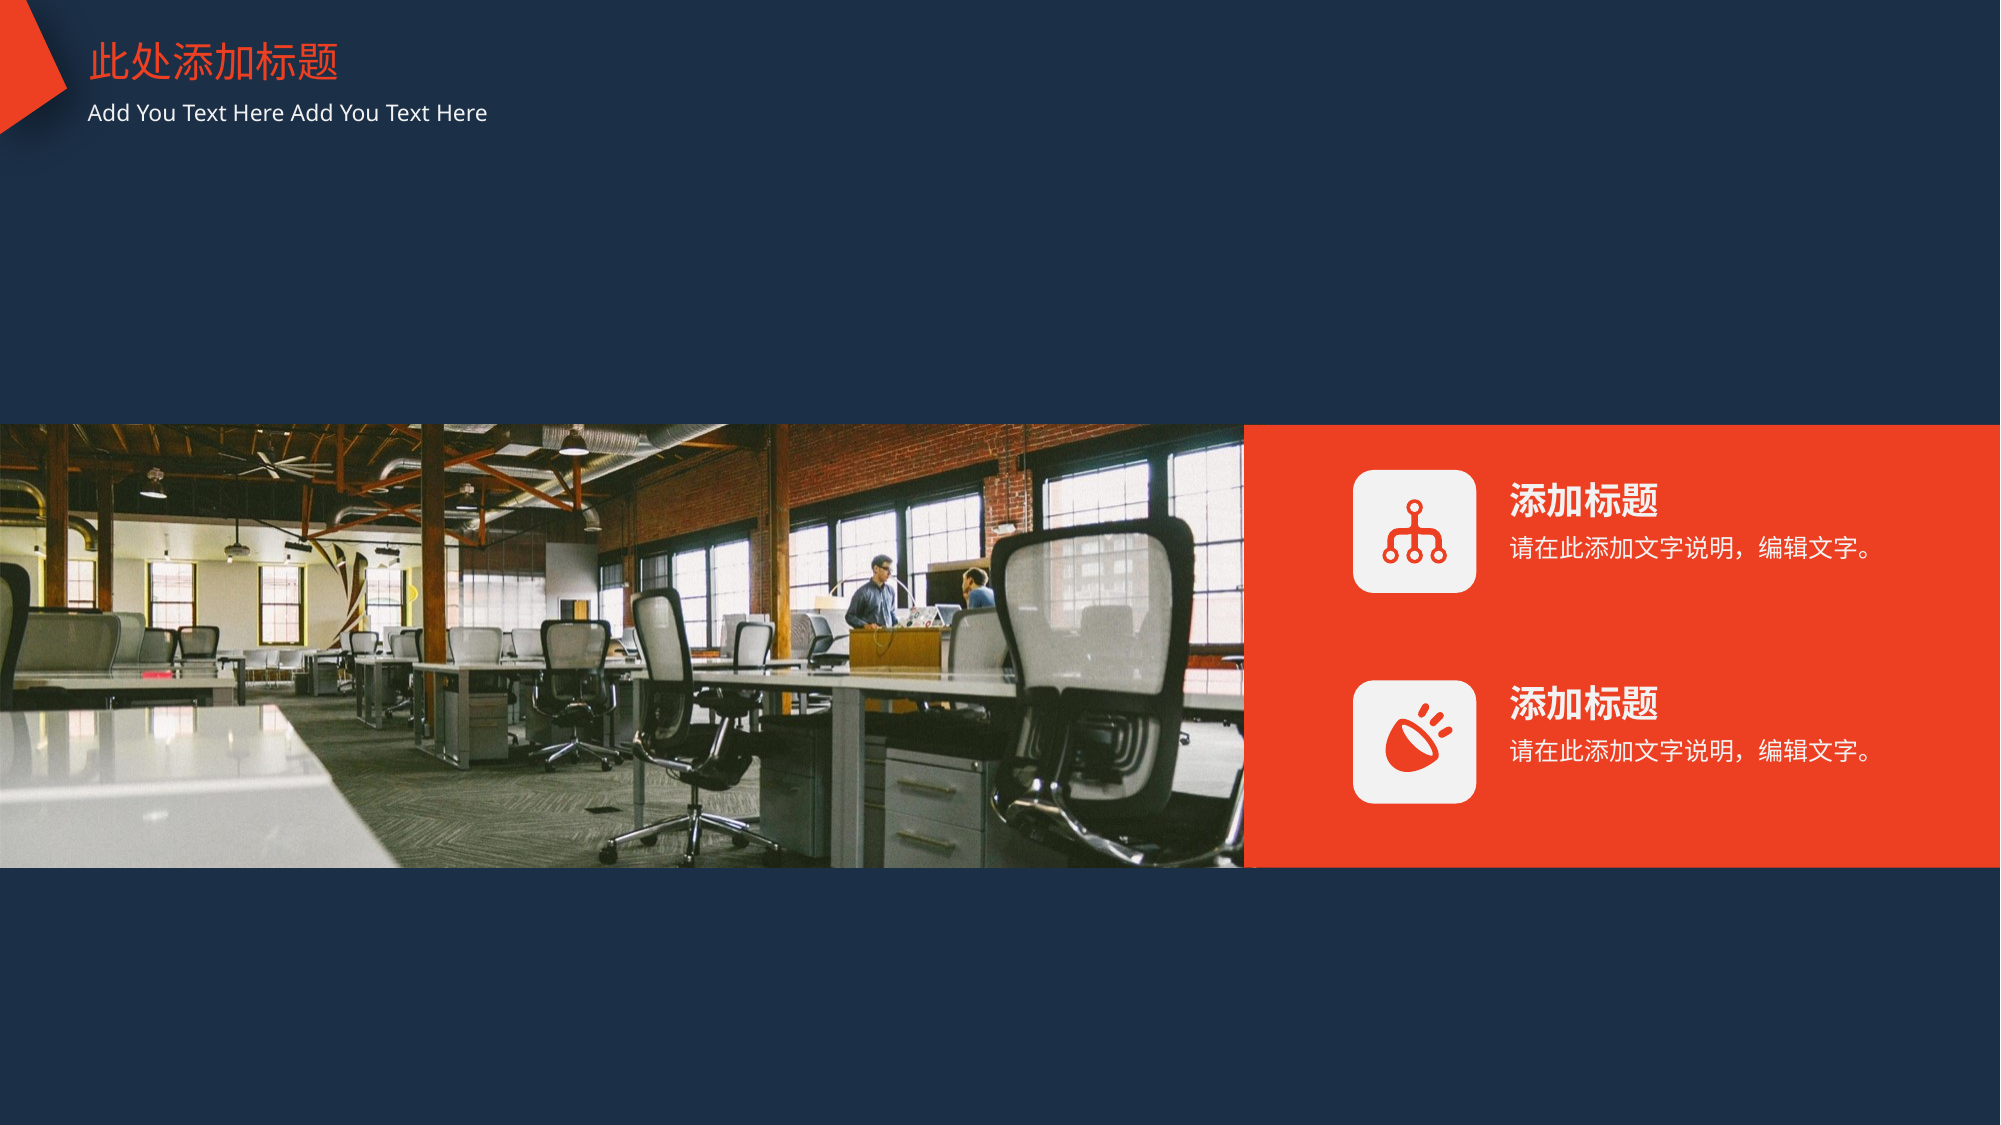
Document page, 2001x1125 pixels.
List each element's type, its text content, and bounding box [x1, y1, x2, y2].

text_box [1353, 469, 1477, 593]
picture [0, 424, 1268, 868]
text_box [1353, 680, 1477, 804]
text_box [1418, 703, 1430, 718]
text_box 添加标题 [1494, 469, 1675, 516]
text_box [1243, 424, 2000, 869]
text_box 此处添加标题 [77, 28, 355, 83]
text_box Add You Text Here Add You Text Here [82, 83, 532, 134]
text_box 添加标题 [1494, 672, 1675, 719]
text_box [1438, 726, 1453, 738]
text_box [1382, 499, 1447, 564]
text_box 请在此添加文字说明，编辑文字。 [1494, 719, 1959, 774]
text_box [1385, 718, 1439, 772]
text_box [1429, 711, 1444, 727]
text_box [0, 0, 68, 135]
text_box 请在此添加文字说明，编辑文字。 [1494, 516, 1959, 571]
